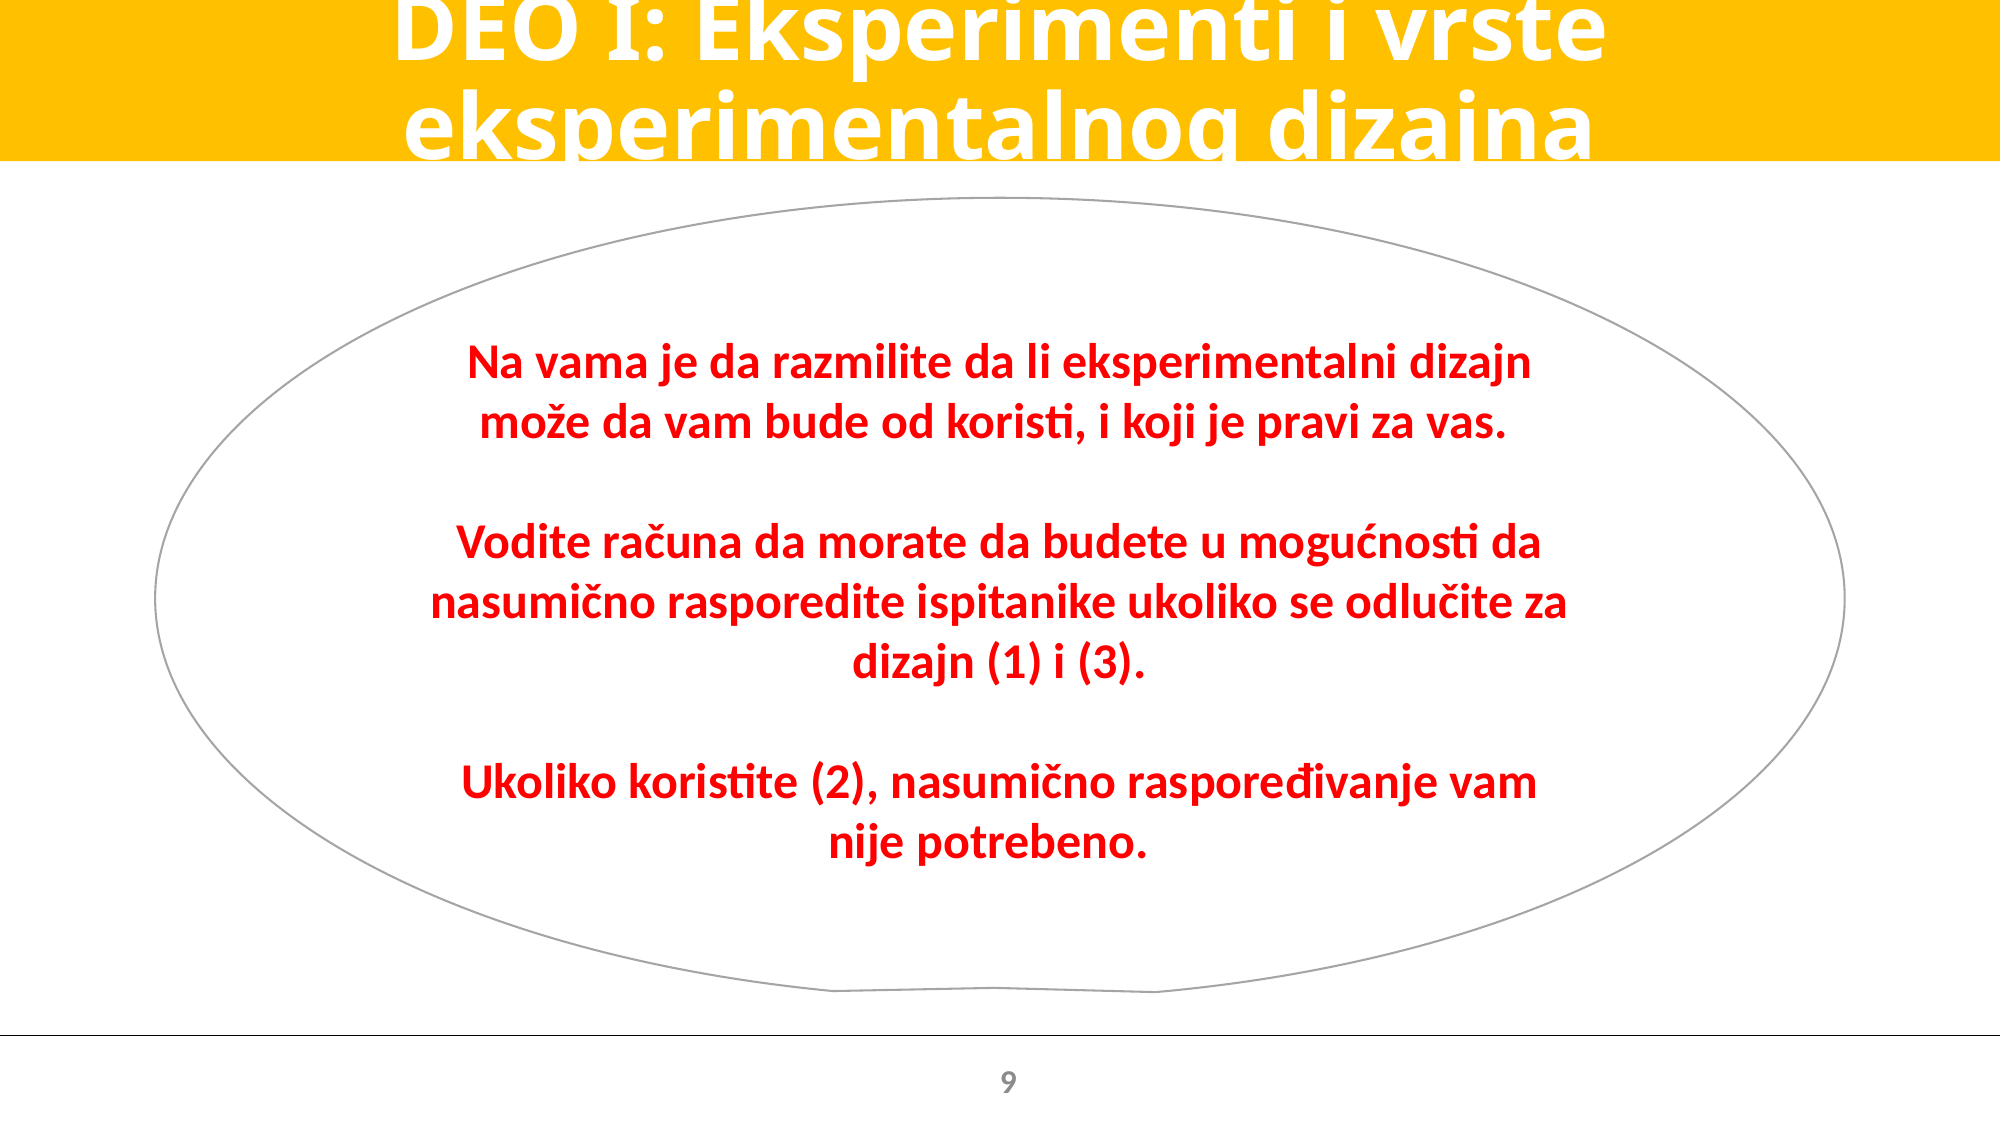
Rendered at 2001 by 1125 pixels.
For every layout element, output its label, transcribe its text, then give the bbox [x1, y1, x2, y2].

title DEO I: Eksperimenti i vrste eksperimentalnog dizajna [0, 0, 2000, 162]
slide_number 9 [16, 1036, 2000, 1125]
text_box Na vama je da razmilite da li eksperimentalni dizajn može da vam bude od koristi, i koji je pravi za vas. Vodite računa da morate da budete u mogućnosti da nasumično rasporedite ispitanike ukoliko se odlučite za dizajn (1) i (3). Ukoliko koristite (2), nasumično raspoređivanje vam nije potrebeno. [154, 196, 1846, 994]
